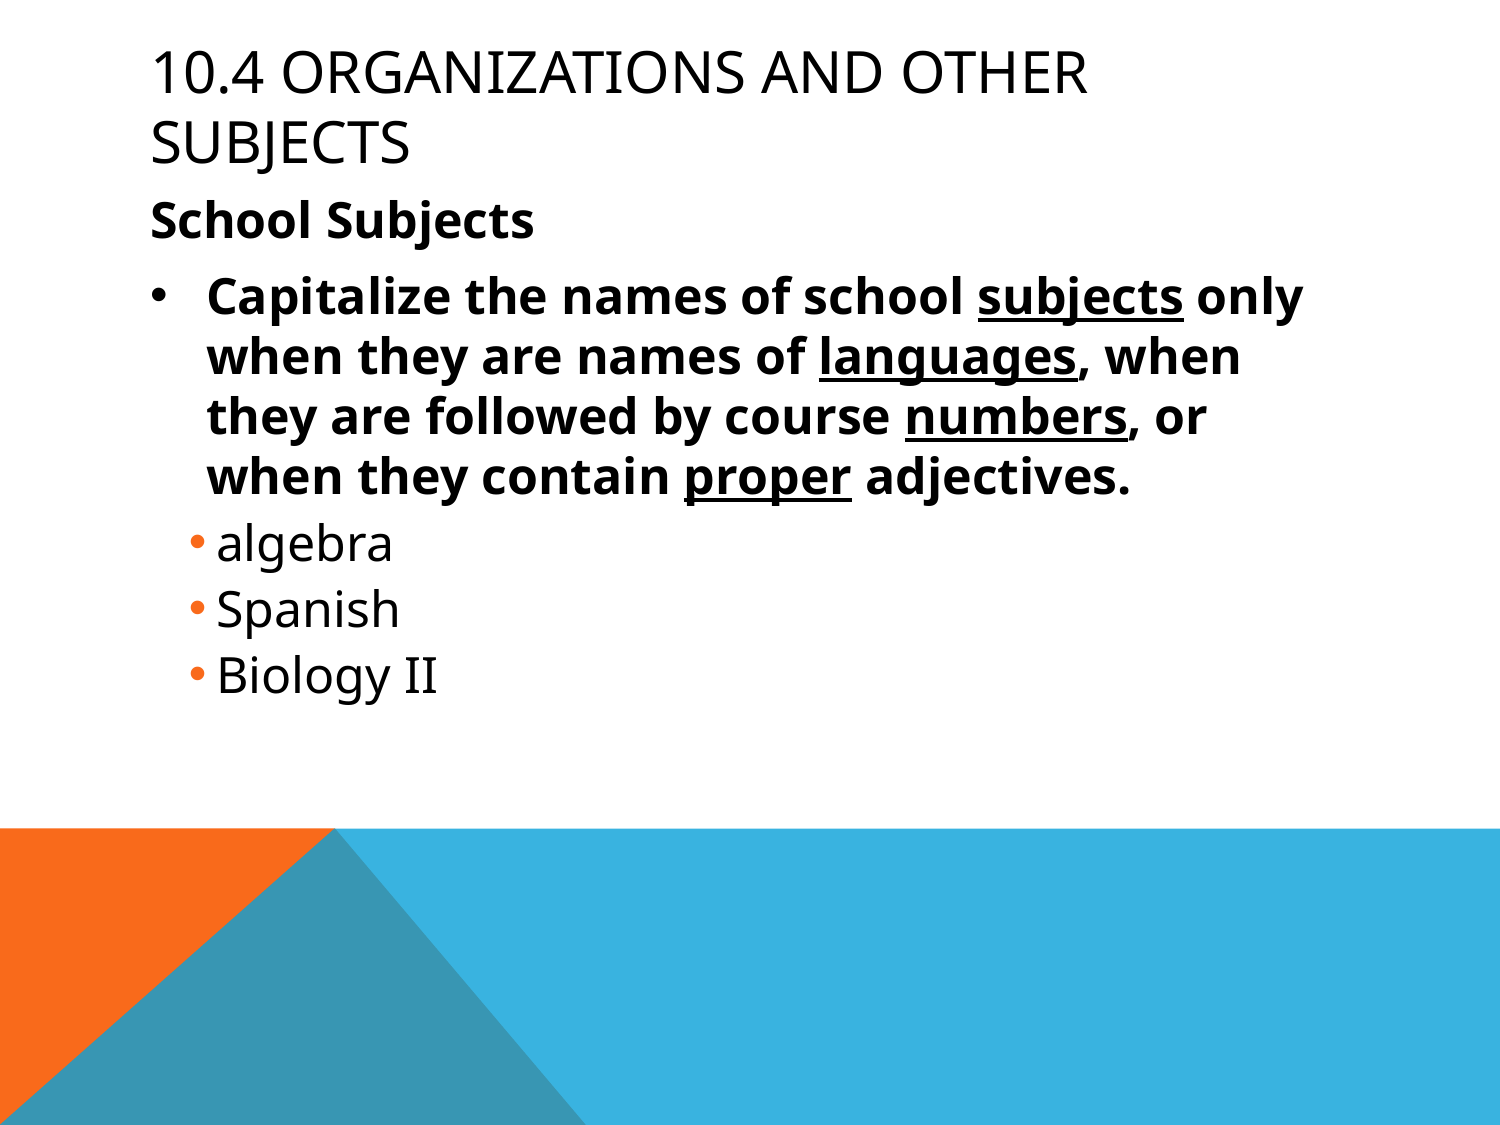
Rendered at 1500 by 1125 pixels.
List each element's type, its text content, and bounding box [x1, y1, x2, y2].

list School Subjects Capitalize the names of school subjects only when they are names of languages, when they are followed by course numbers, or when they contain proper adjectives. algebra Spanish Biology II [135, 180, 1369, 768]
title 10.4 Organizations and Other Subjects [135, 60, 1369, 150]
